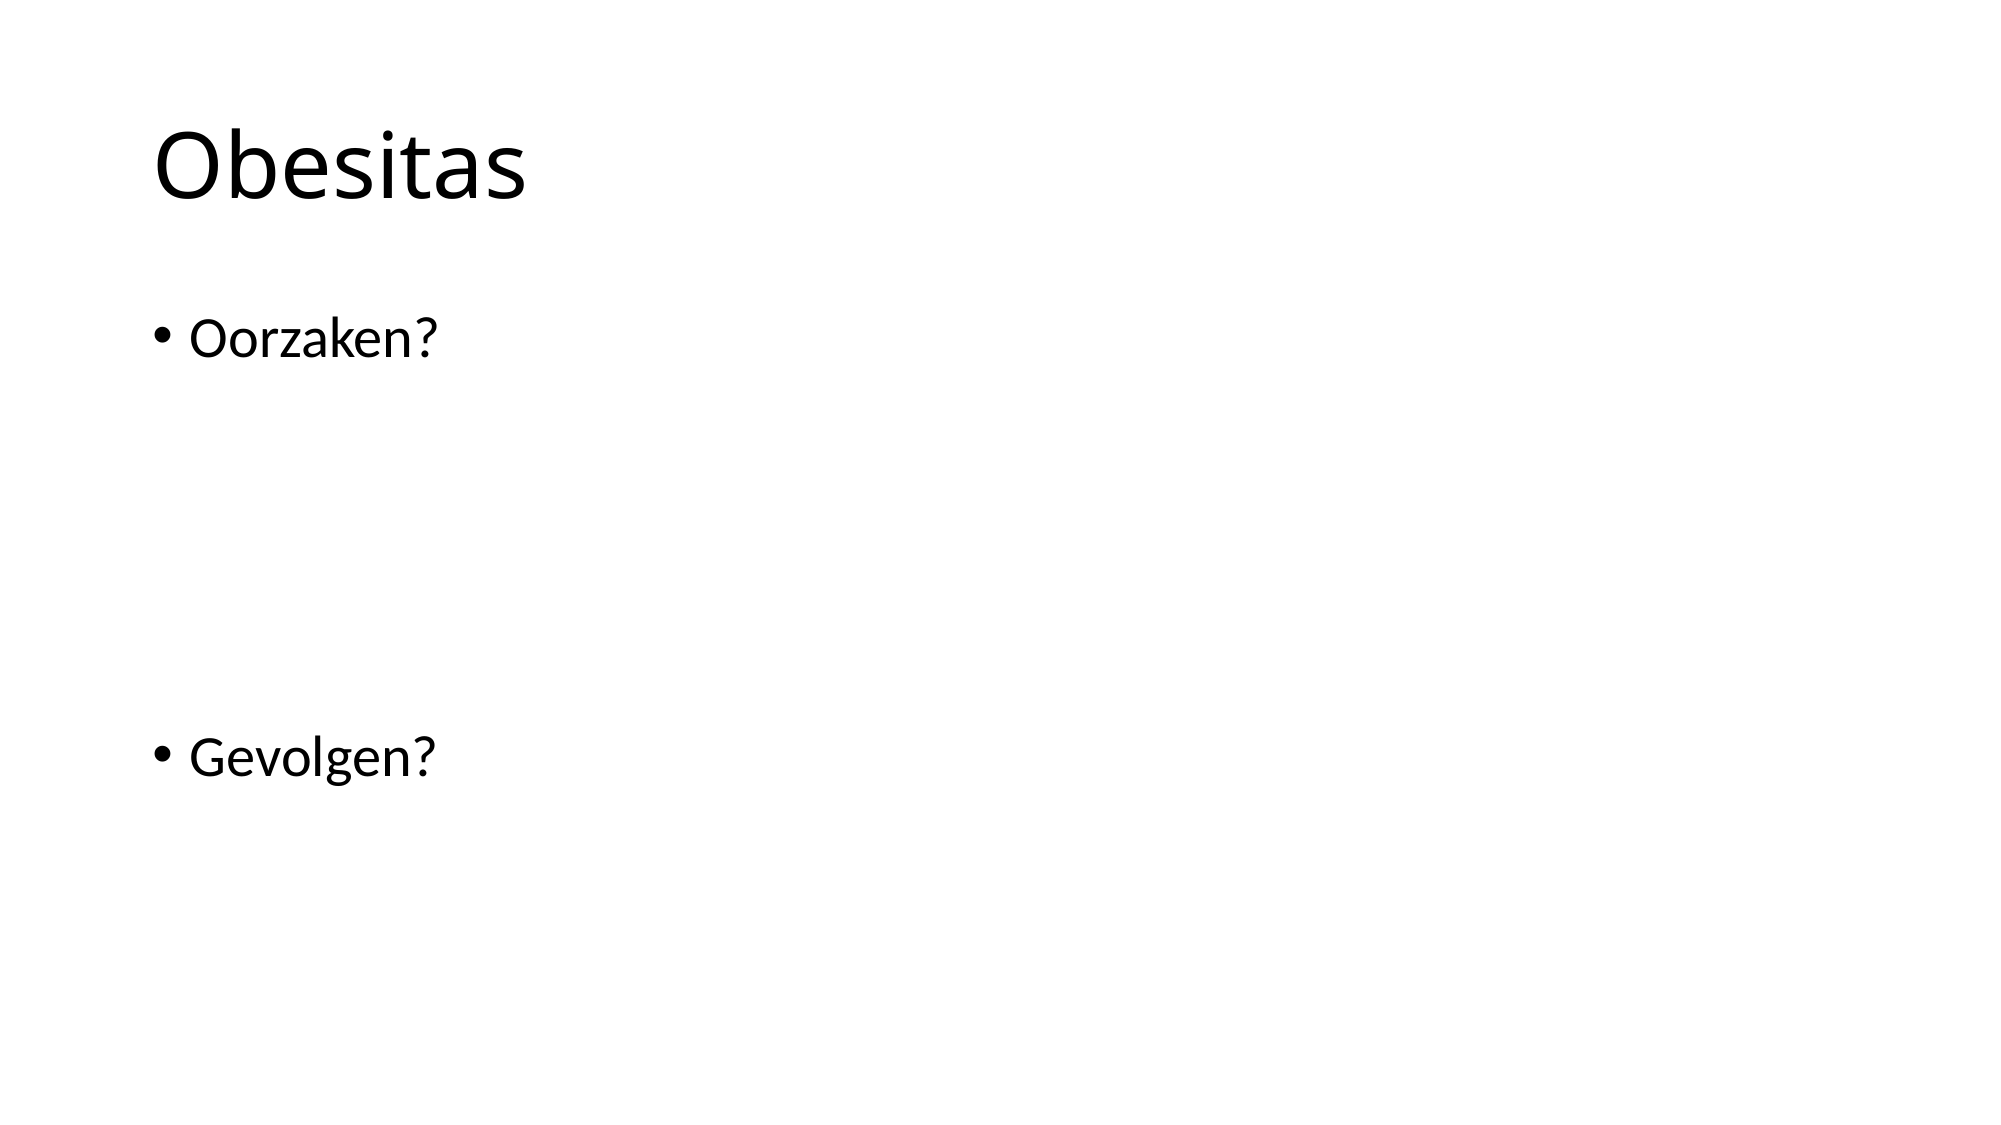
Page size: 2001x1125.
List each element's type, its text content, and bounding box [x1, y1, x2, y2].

title Obesitas [137, 59, 1863, 278]
list Oorzaken? Gevolgen? [137, 299, 1863, 1014]
